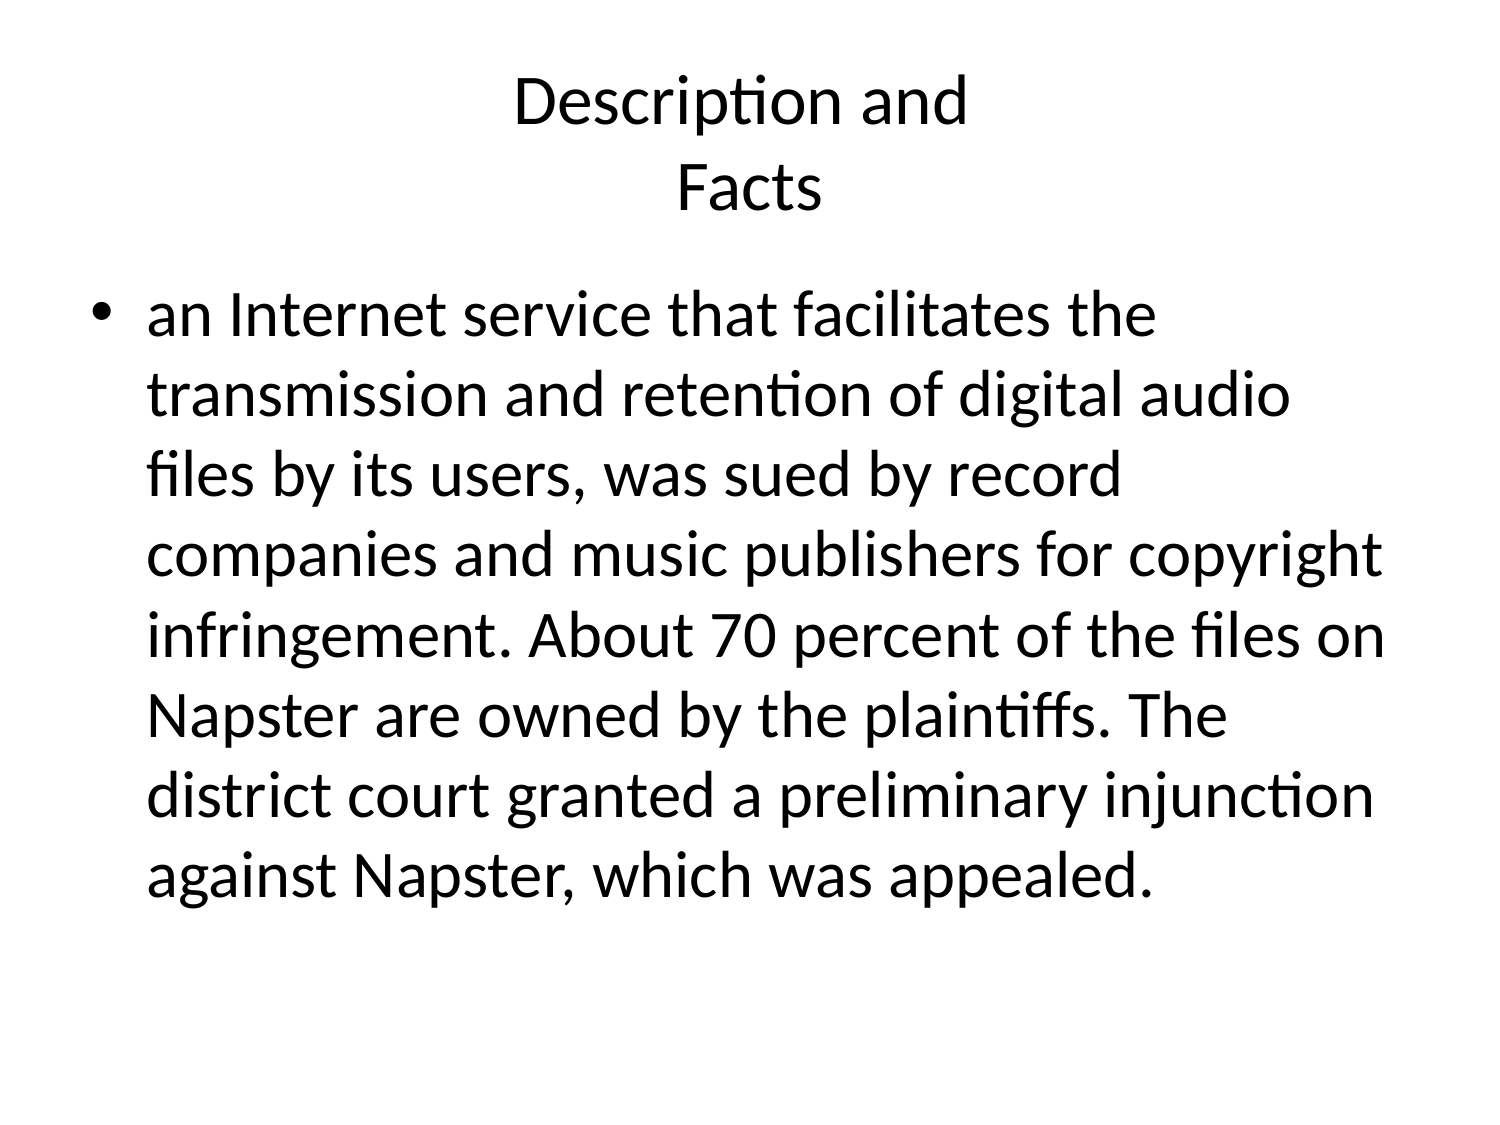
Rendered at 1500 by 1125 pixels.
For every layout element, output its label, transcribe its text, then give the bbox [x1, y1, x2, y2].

list an Internet service that facilitates the transmission and retention of digital audio files by its users, was sued by record companies and music publishers for copyright infringement. About 70 percent of the files on Napster are owned by the plaintiffs. The district court granted a preliminary injunction against Napster, which was appealed. [75, 262, 1425, 1005]
title Description and Facts [75, 45, 1425, 233]
